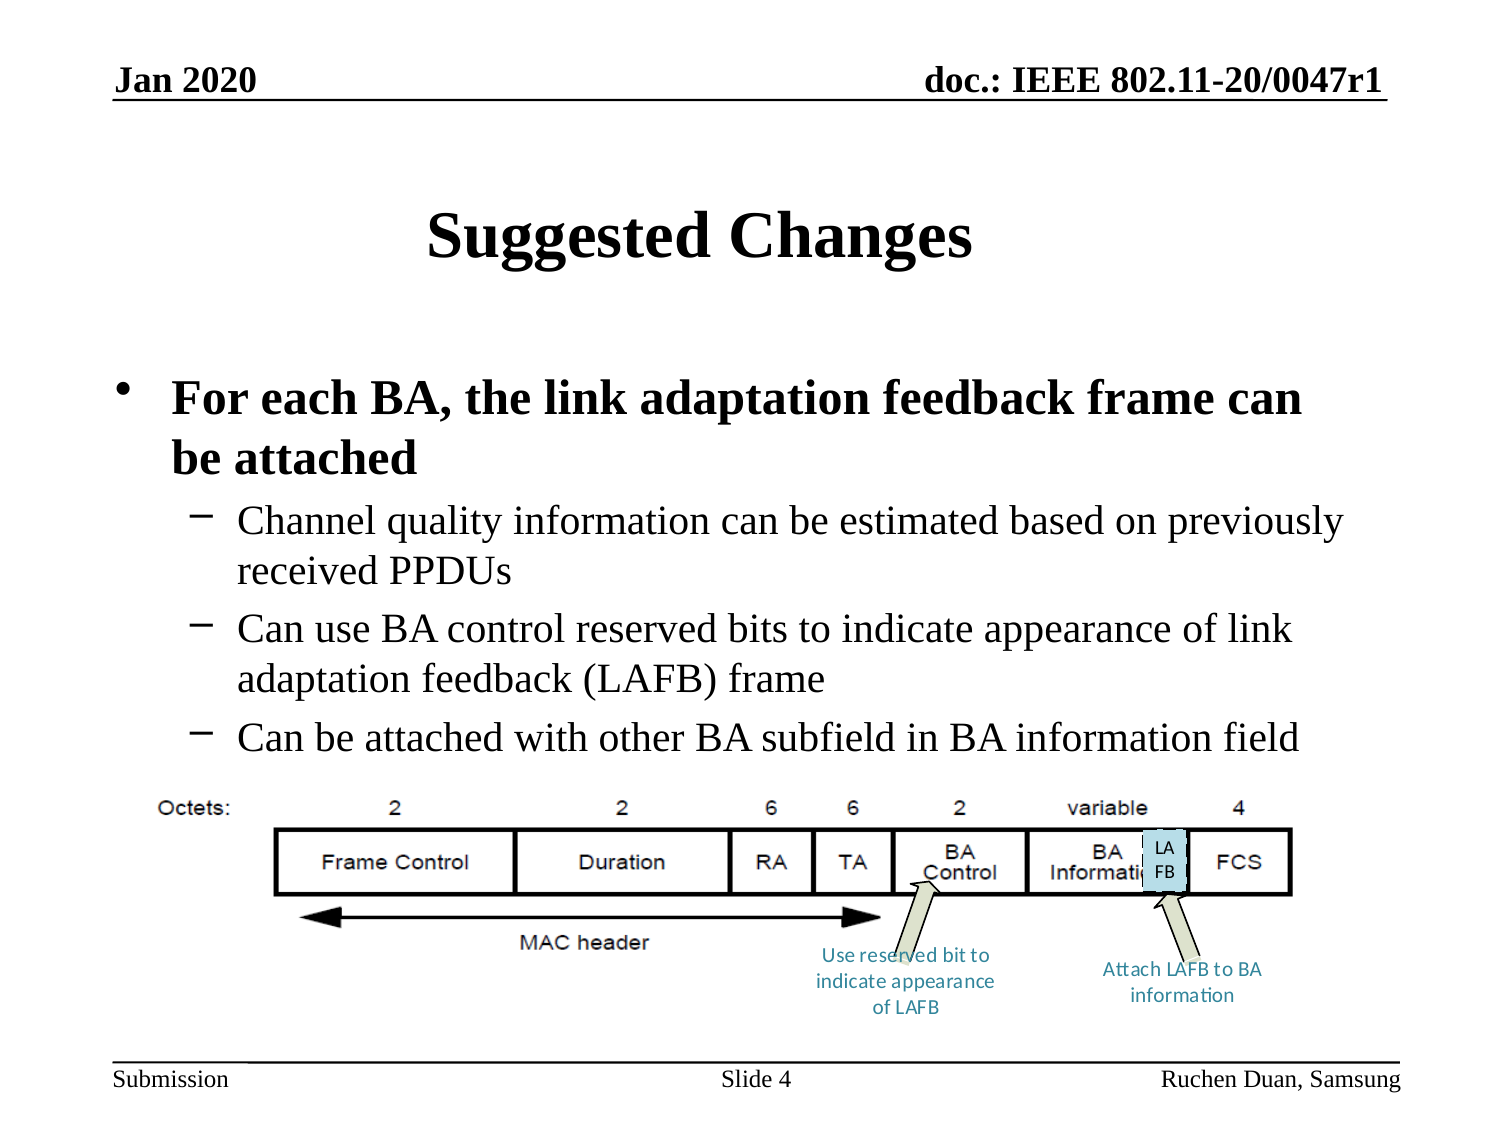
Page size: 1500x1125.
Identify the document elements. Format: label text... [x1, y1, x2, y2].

footer Ruchen Duan, Samsung [1157, 1061, 1402, 1093]
title Suggested Changes [62, 143, 1338, 319]
list For each BA, the link adaptation feedback frame can be attached Channel quality information can be estimated based on previously received PPDUs Can use BA control reserved bits to indicate appearance of link adaptation feedback (LAFB) frame Can be attached with other BA subfield in BA information field [99, 356, 1376, 1032]
picture [119, 778, 1327, 1032]
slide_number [114, 54, 259, 101]
slide_number Slide 4 [712, 1061, 800, 1093]
